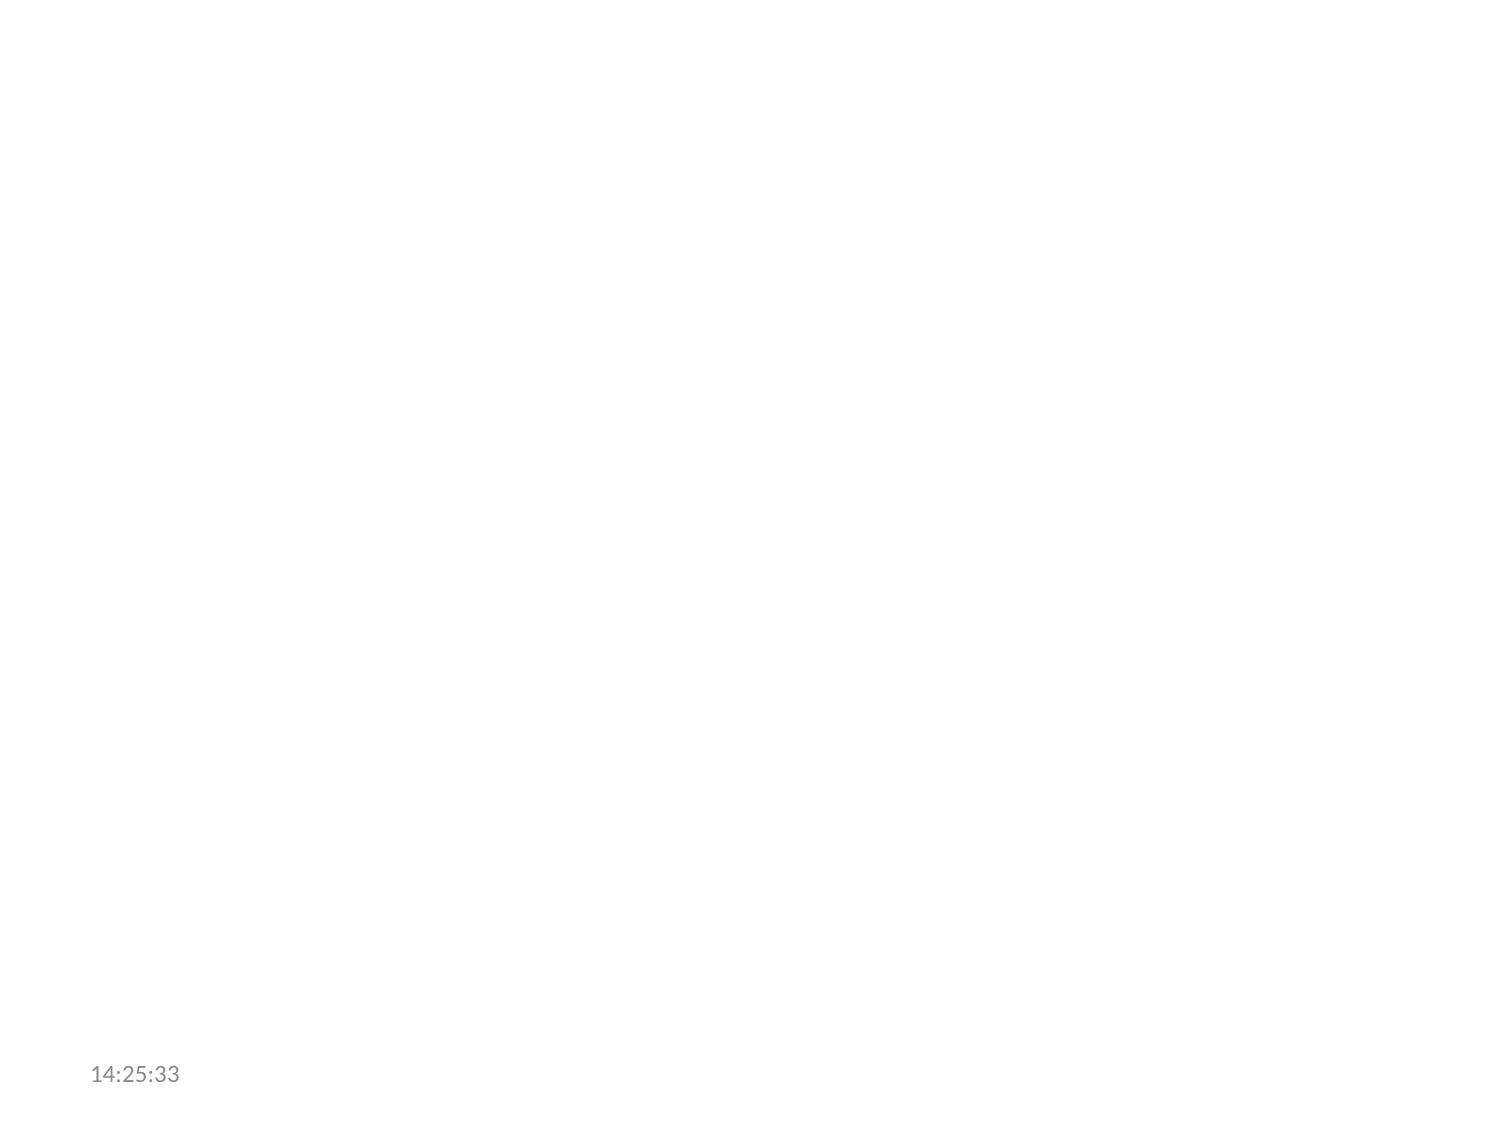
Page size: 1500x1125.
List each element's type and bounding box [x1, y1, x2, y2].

slide_number [75, 1042, 425, 1103]
